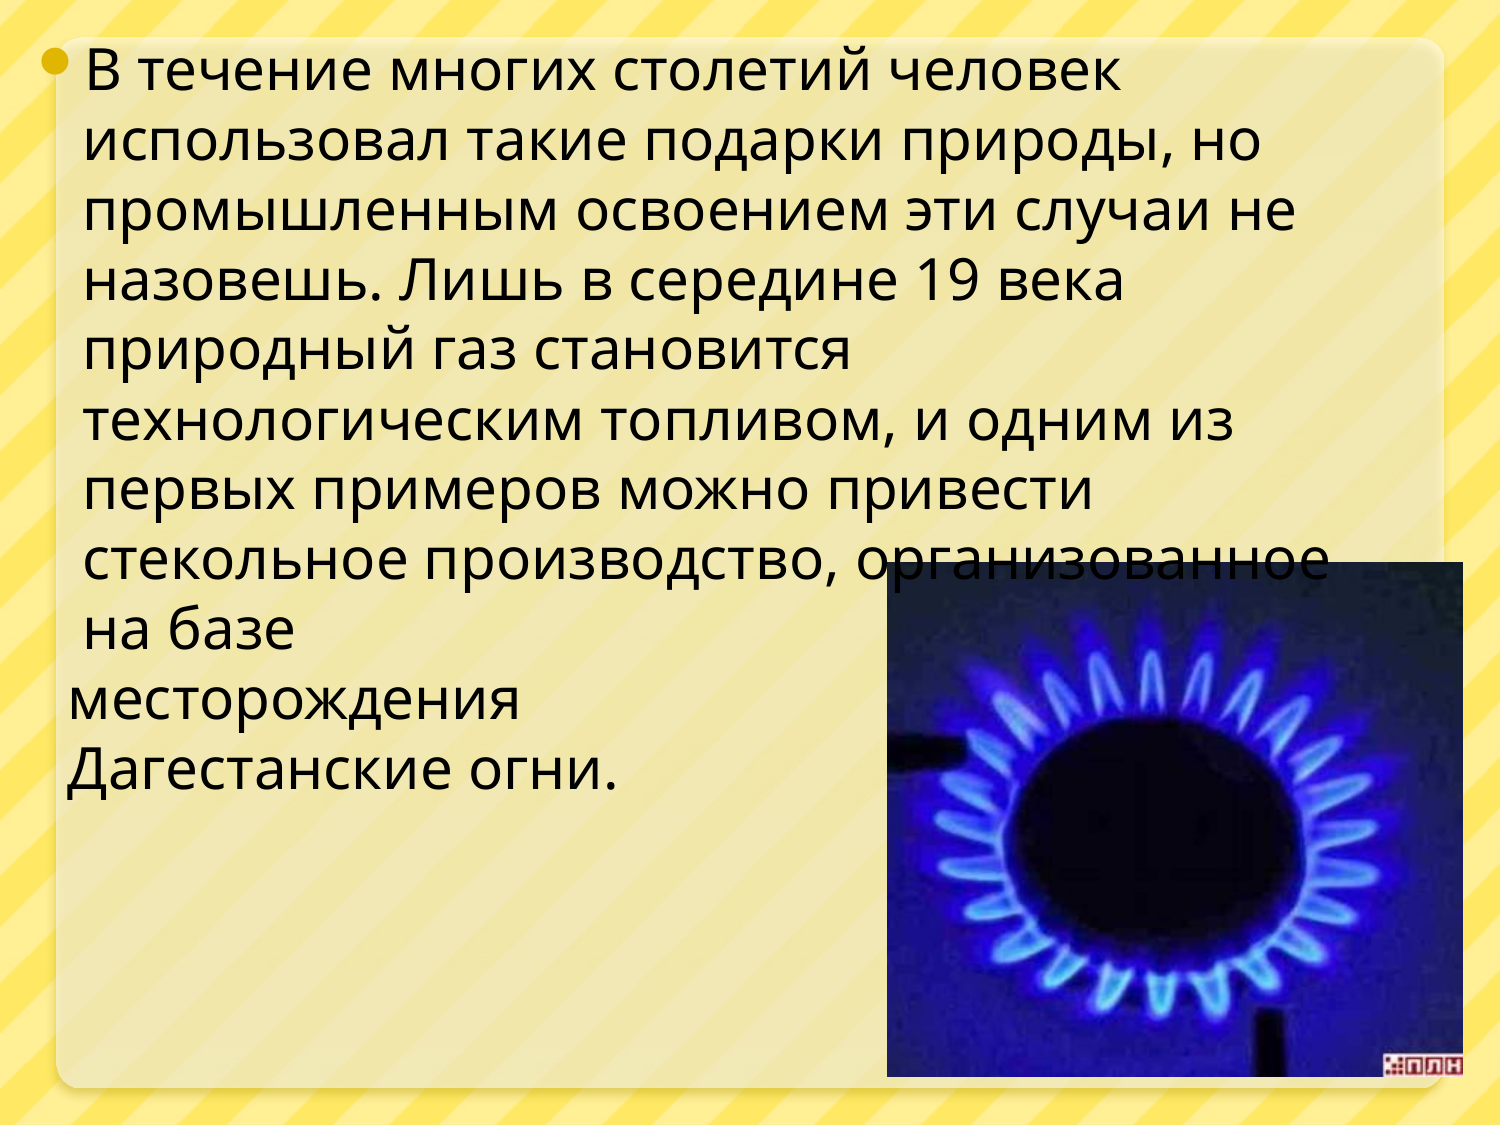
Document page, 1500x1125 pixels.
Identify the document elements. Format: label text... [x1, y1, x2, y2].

list В течение многих столетий человек использовал такие подарки природы, но промышленным освоением эти случаи не назовешь. Лишь в середине 19 века природный газ становится технологическим топливом, и одним из первых примеров можно привести стекольное производство, организованное на базе месторождения Дагестанские огни. [0, 24, 1375, 850]
picture [887, 562, 1463, 1078]
